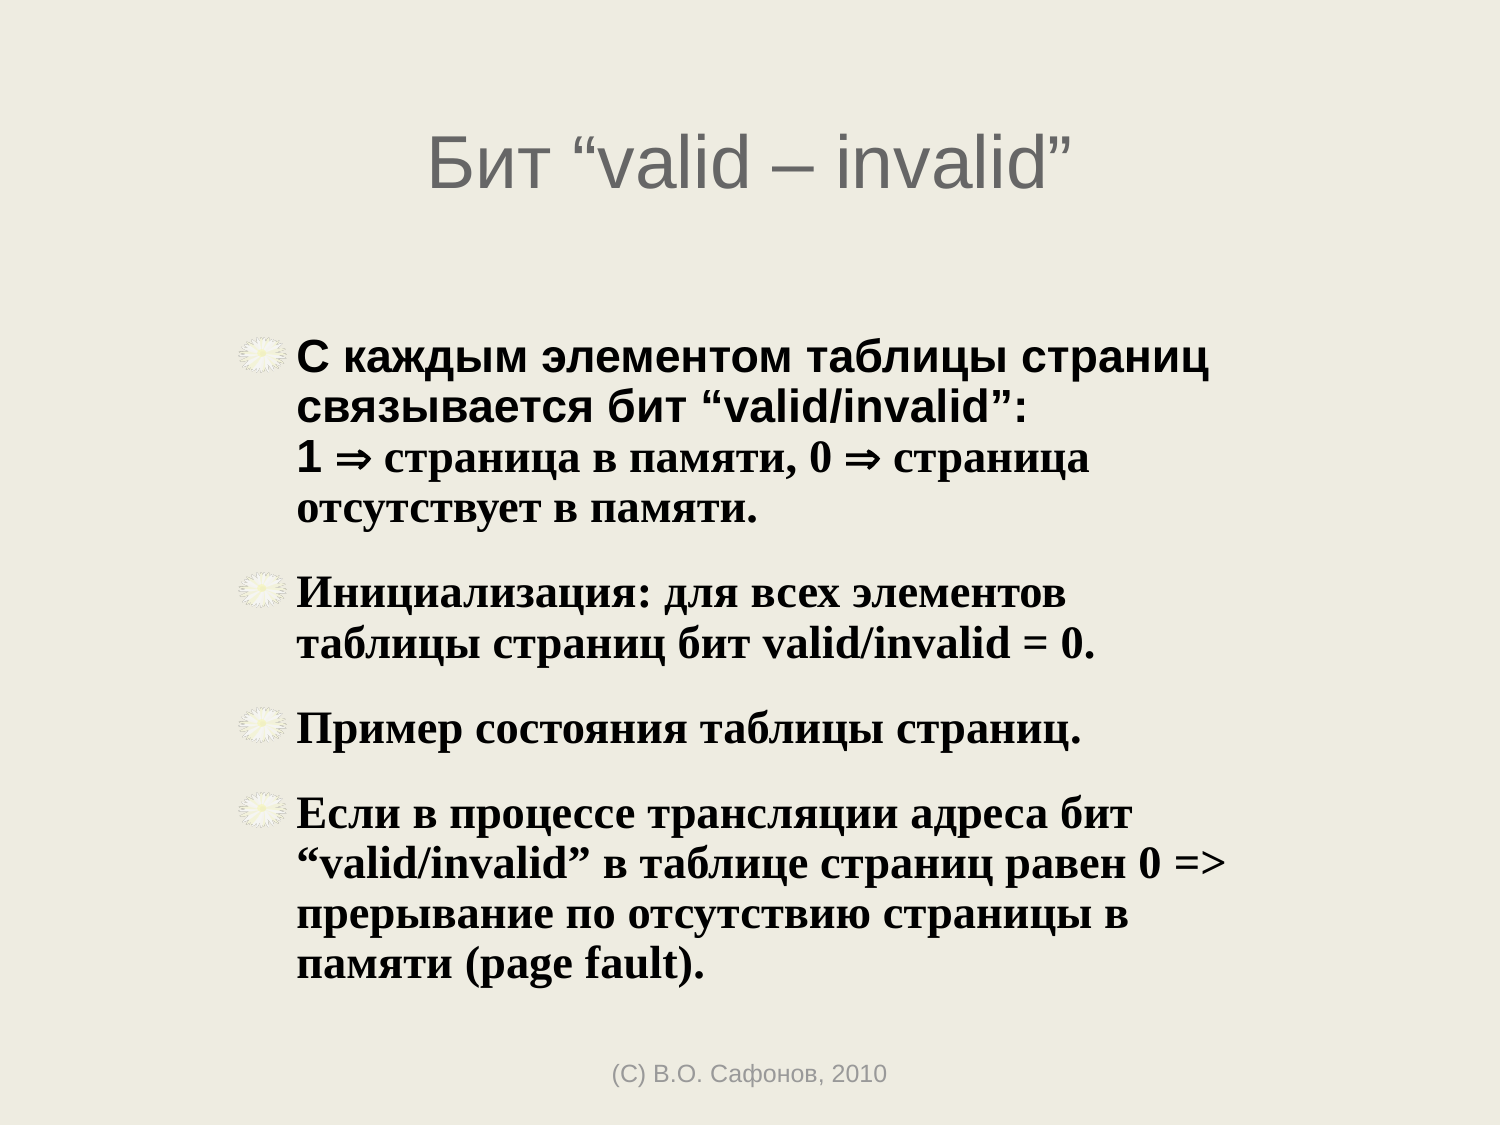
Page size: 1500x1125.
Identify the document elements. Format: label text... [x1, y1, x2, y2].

picture [238, 707, 287, 743]
title Бит “valid – invalid” [74, 49, 1426, 268]
picture [238, 792, 287, 828]
list С каждым элементом таблицы страниц связывается бит “valid/invalid”: 1  страница в памяти, 0  страница отсутствует в памяти. Инициализация: для всех элементов таблицы страниц бит valid/invalid = 0. Пример состояния таблицы страниц. Если в процессе трансляции адреса бит “valid/invalid” в таблице страниц равен 0 => прерывание по отсутствию страницы в памяти (page fault). [223, 324, 1276, 1005]
picture [238, 572, 287, 608]
footer (C) В.О. Сафонов, 2010 [512, 1042, 988, 1103]
picture [238, 337, 287, 373]
